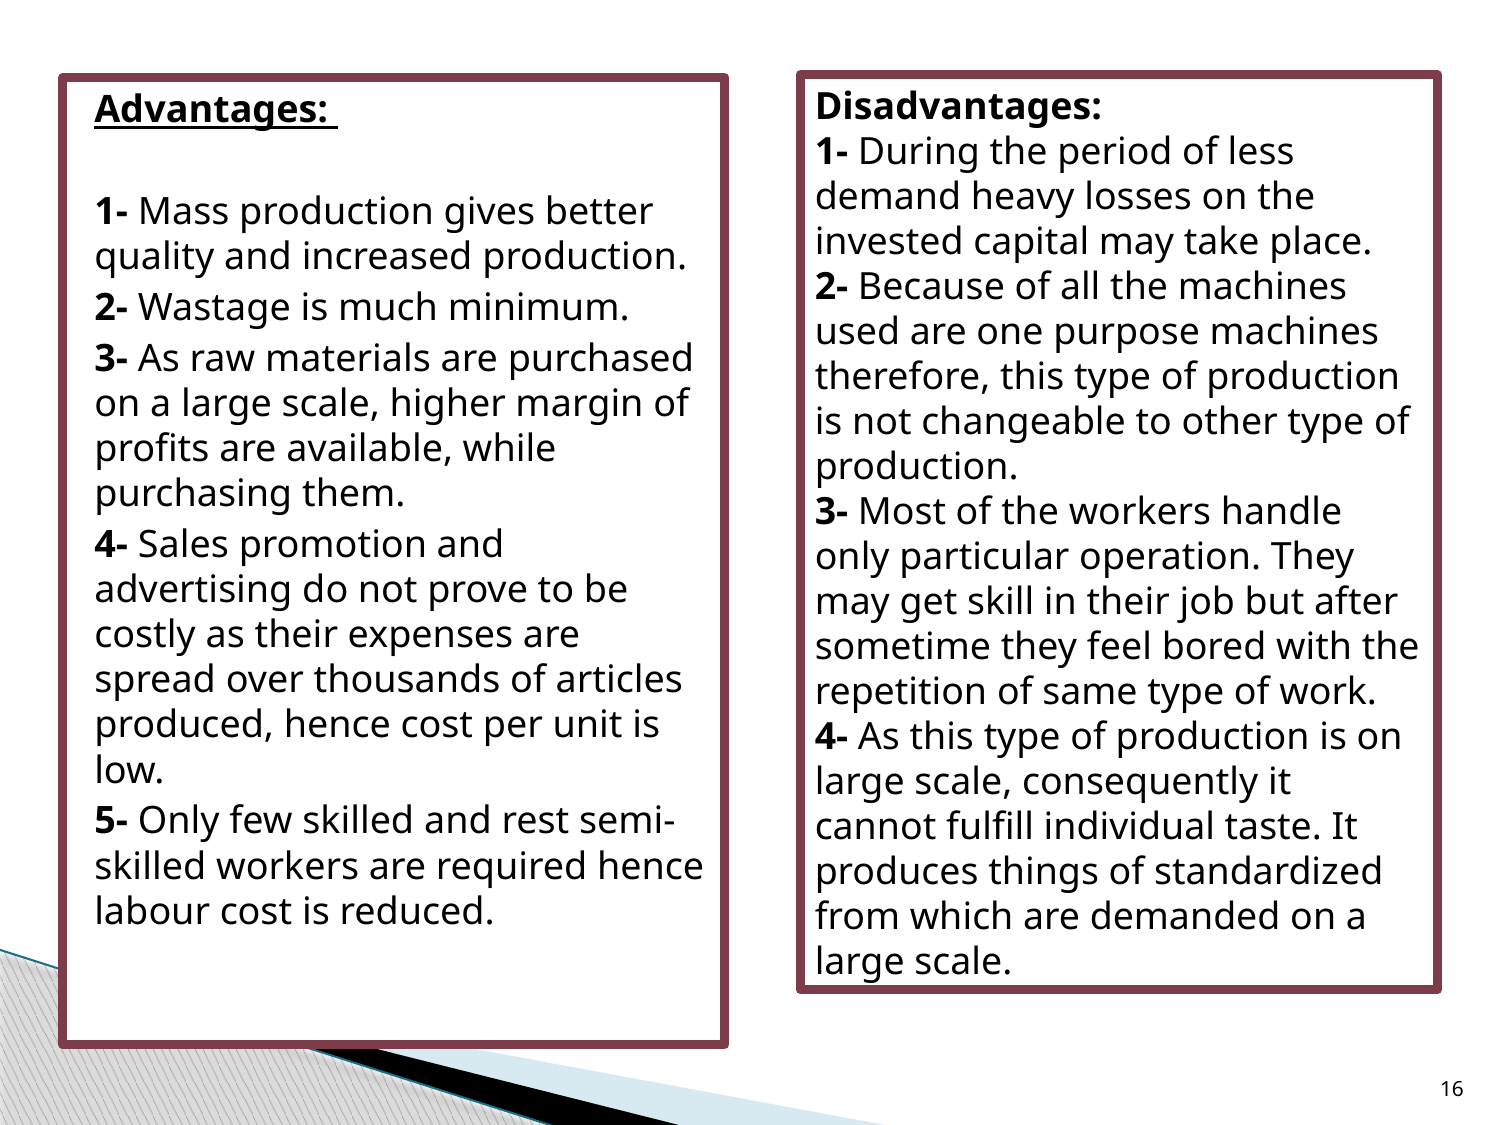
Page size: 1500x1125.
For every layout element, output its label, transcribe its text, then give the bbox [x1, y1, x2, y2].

text_box [99, 234, 725, 977]
list Advantages: 1- Mass production gives better quality and increased production. 2- Wastage is much minimum. 3- As raw materials are purchased on a large scale, higher margin of profits are available, while purchasing them. 4- Sales promotion and advertising do not prove to be costly as their expenses are spread over thousands of articles produced, hence cost per unit is low. 5- Only few skilled and rest semi-skilled workers are required hence labour cost is reduced. [58, 73, 729, 1049]
slide_number 16 [1418, 1051, 1479, 1112]
text_box Disadvantages: 1- During the period of less demand heavy losses on the invested capital may take place. 2- Because of all the machines used are one purpose machines therefore, this type of production is not changeable to other type of production. 3- Most of the workers handle only particular operation. They may get skill in their job but after sometime they feel bored with the repetition of same type of work. 4- As this type of production is on large scale, consequently it cannot fulfill individual taste. It produces things of standardized from which are demanded on a large scale. [796, 70, 1442, 994]
